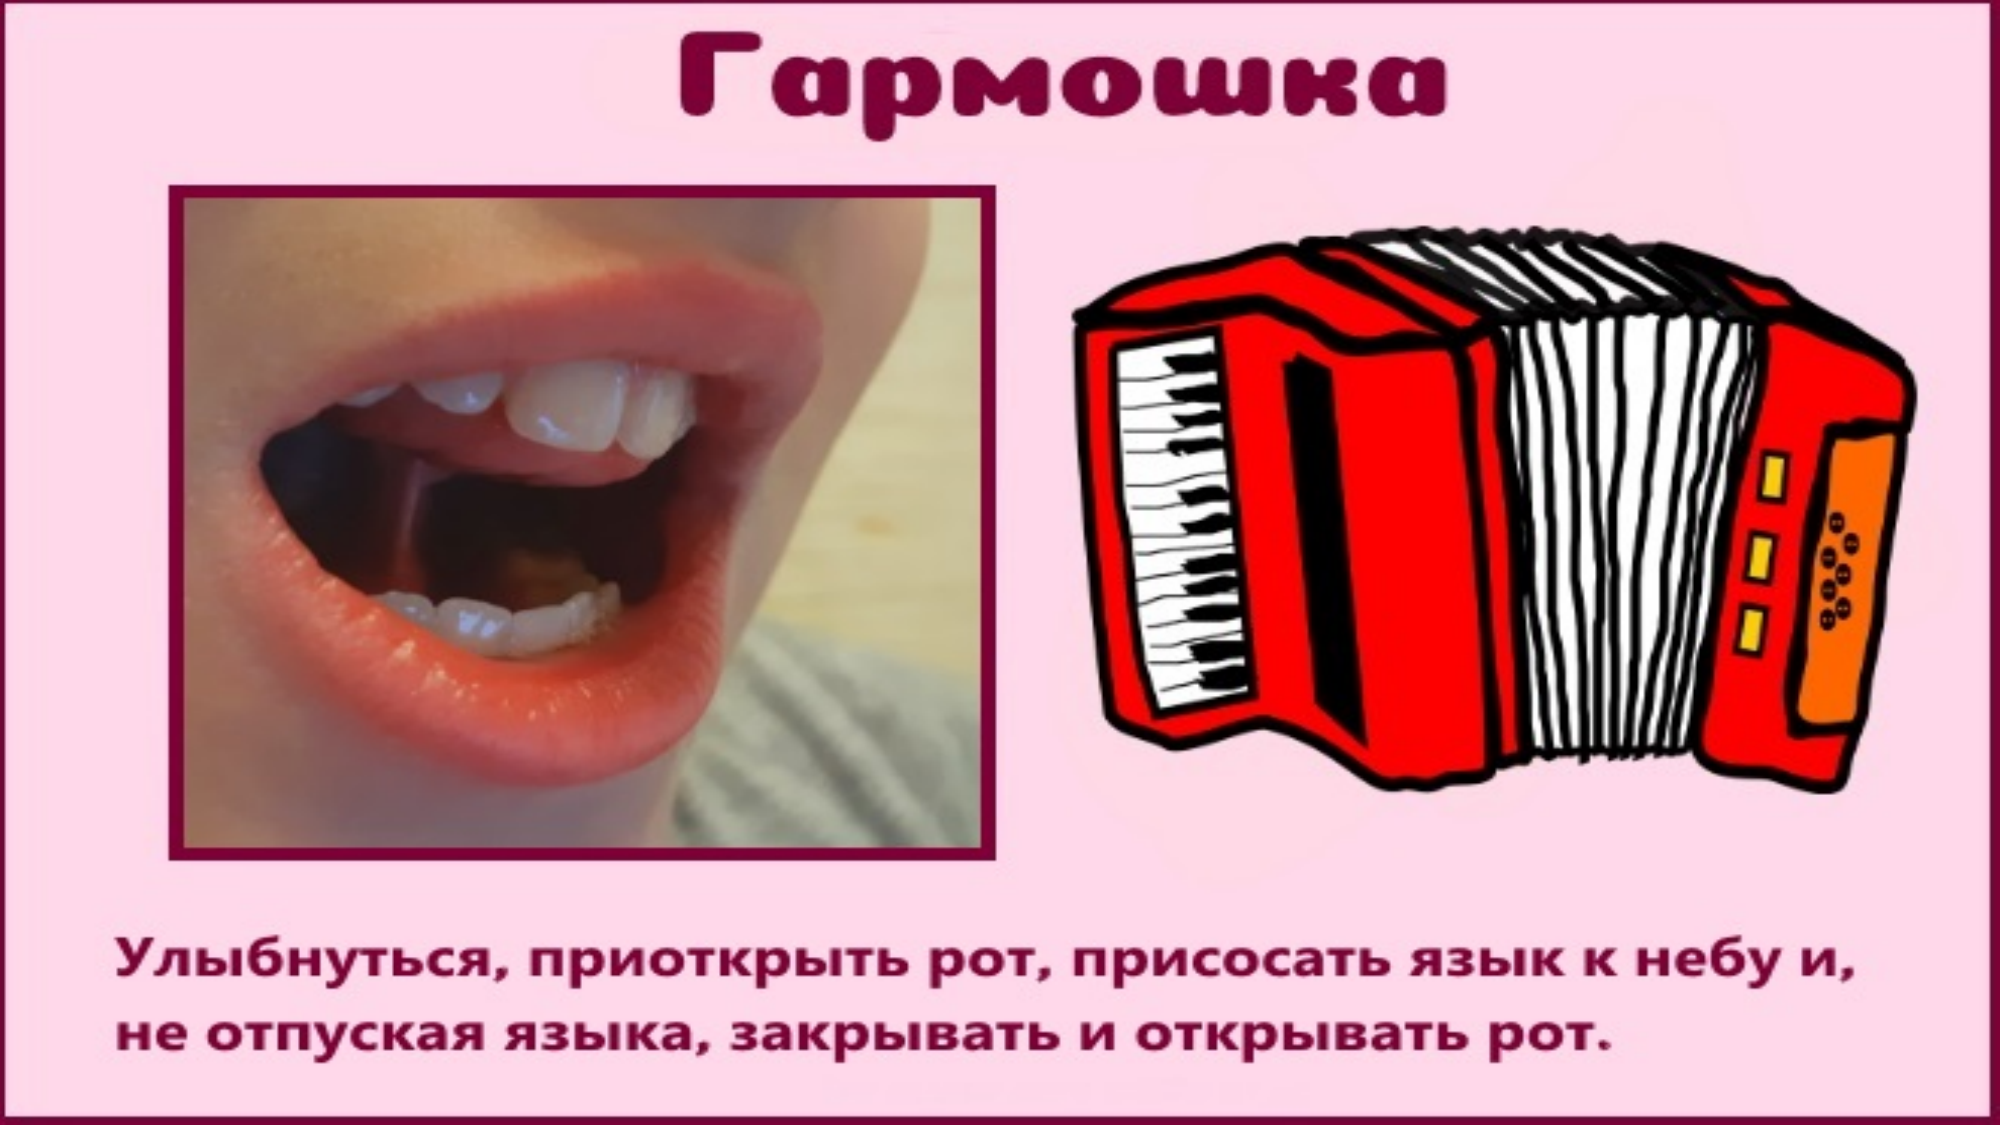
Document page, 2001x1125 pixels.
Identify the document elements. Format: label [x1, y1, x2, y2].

list [0, 0, 2000, 1125]
